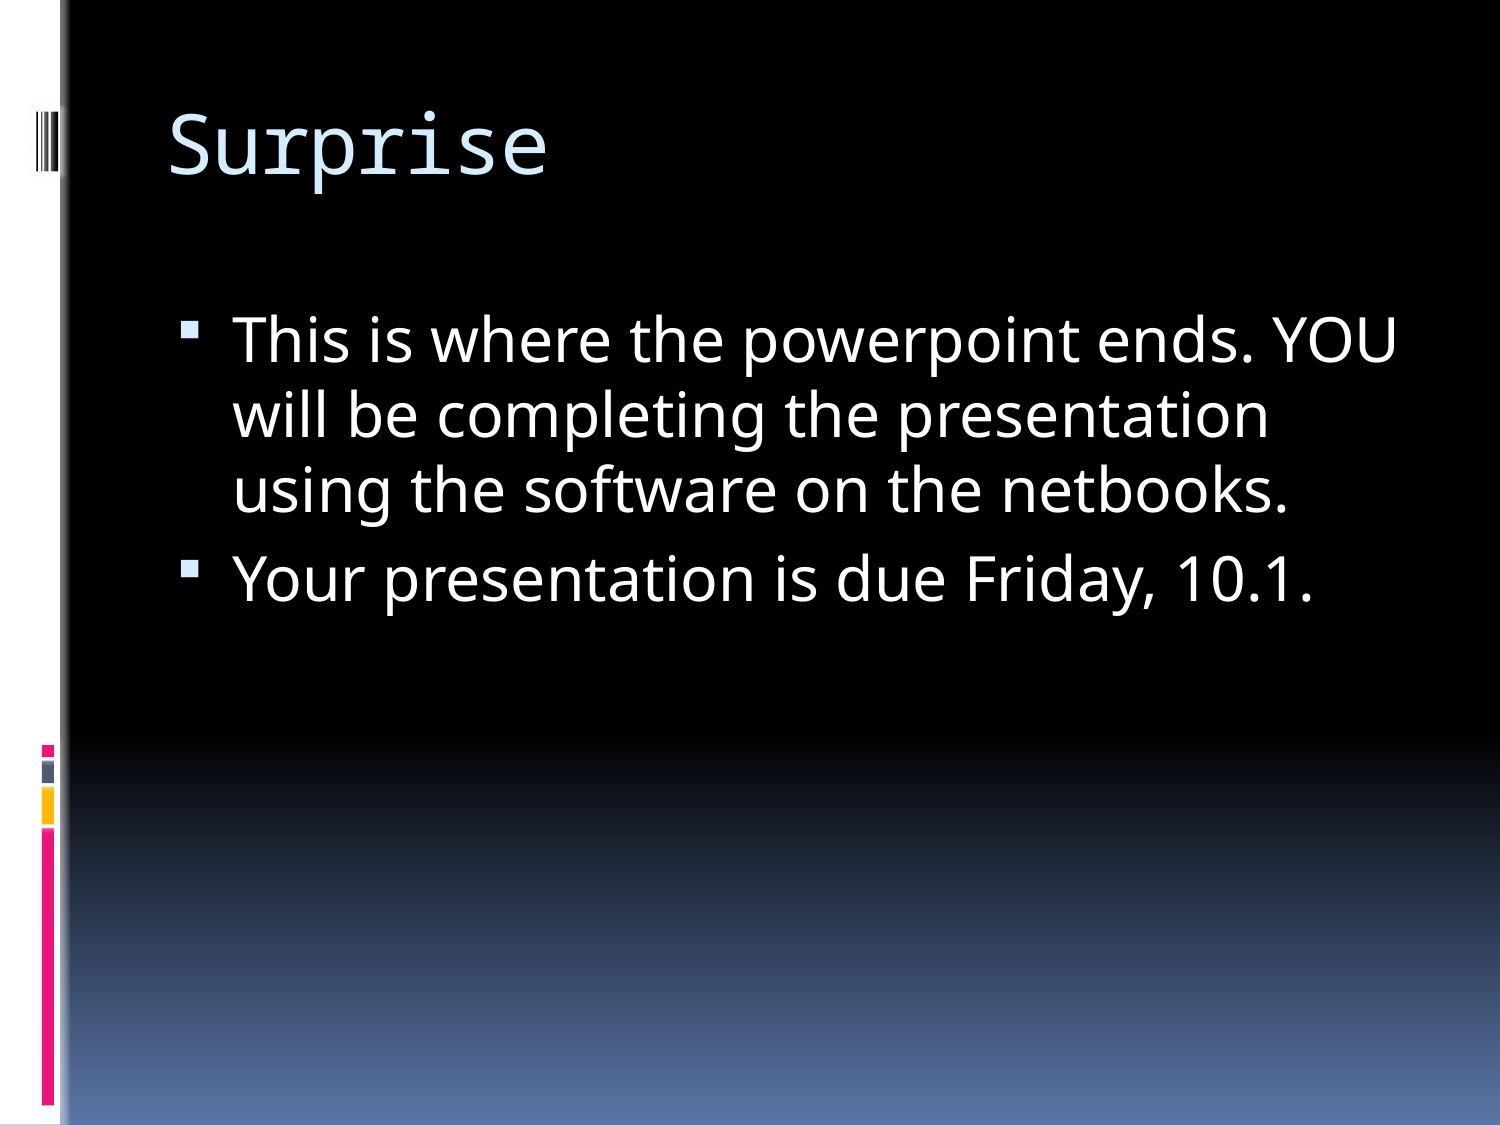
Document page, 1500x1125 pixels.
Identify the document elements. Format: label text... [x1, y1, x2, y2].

list This is where the powerpoint ends. YOU will be completing the presentation using the software on the netbooks. Your presentation is due Friday, 10.1. [150, 292, 1425, 1043]
title Surprise [150, 83, 1425, 234]
